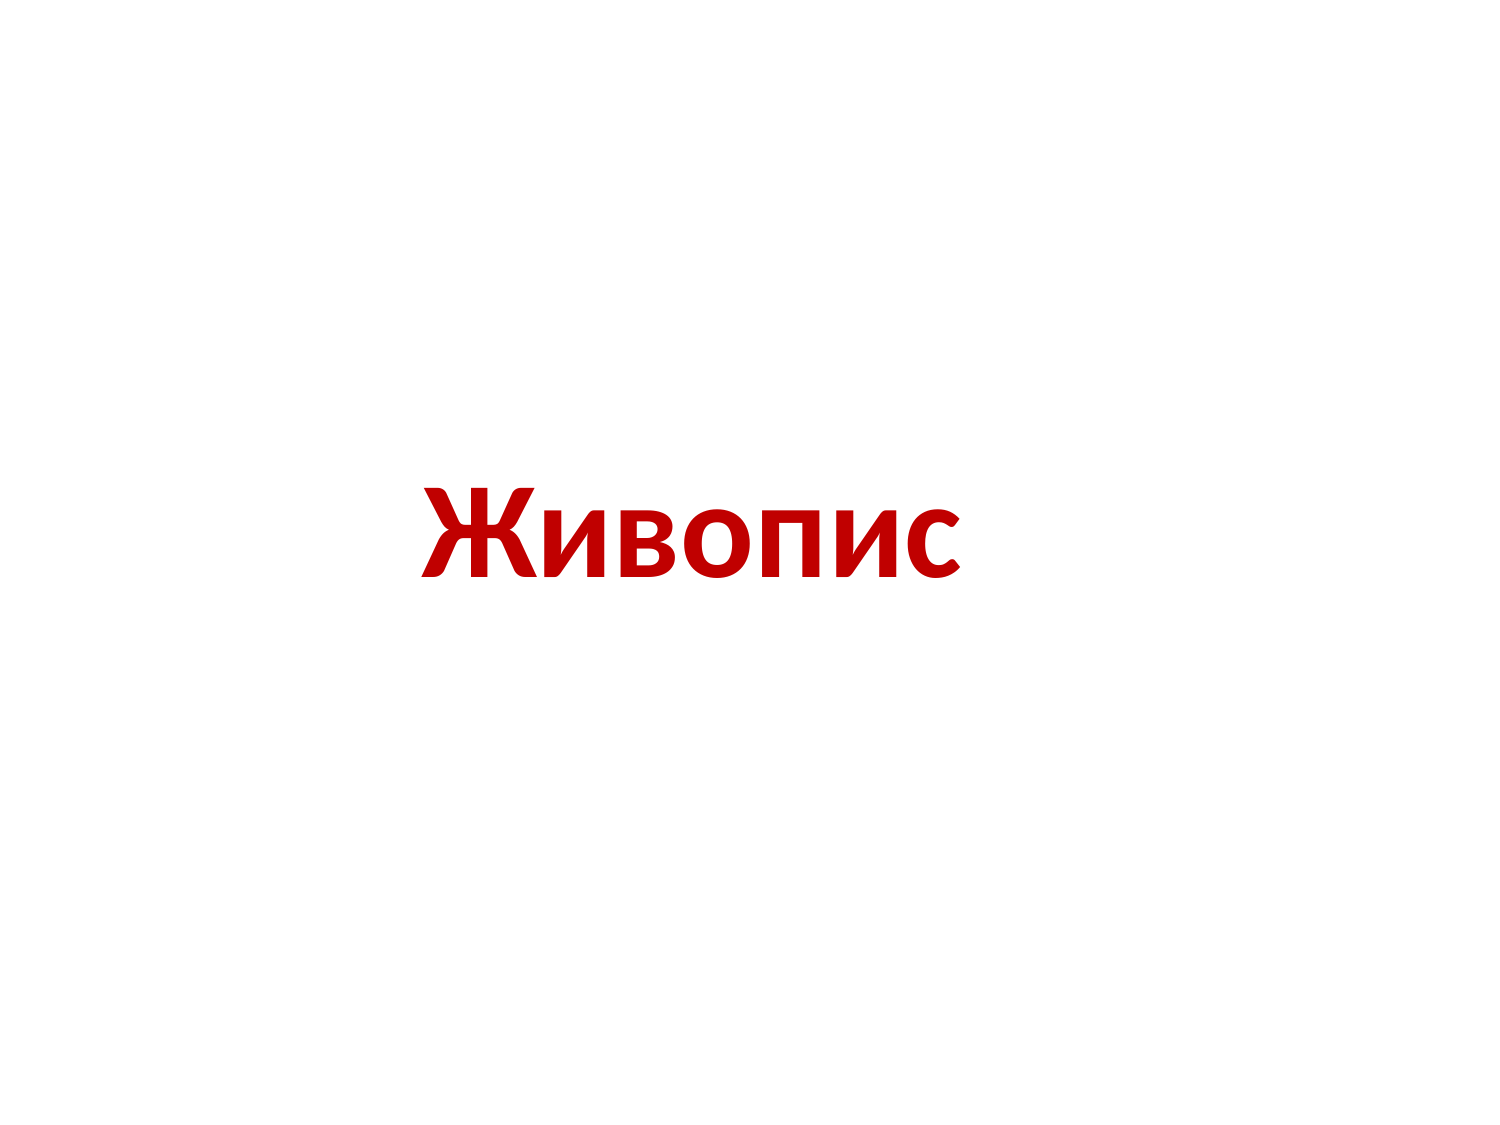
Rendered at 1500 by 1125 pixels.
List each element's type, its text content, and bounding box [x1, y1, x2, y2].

text_box Живопис [407, 432, 1058, 613]
